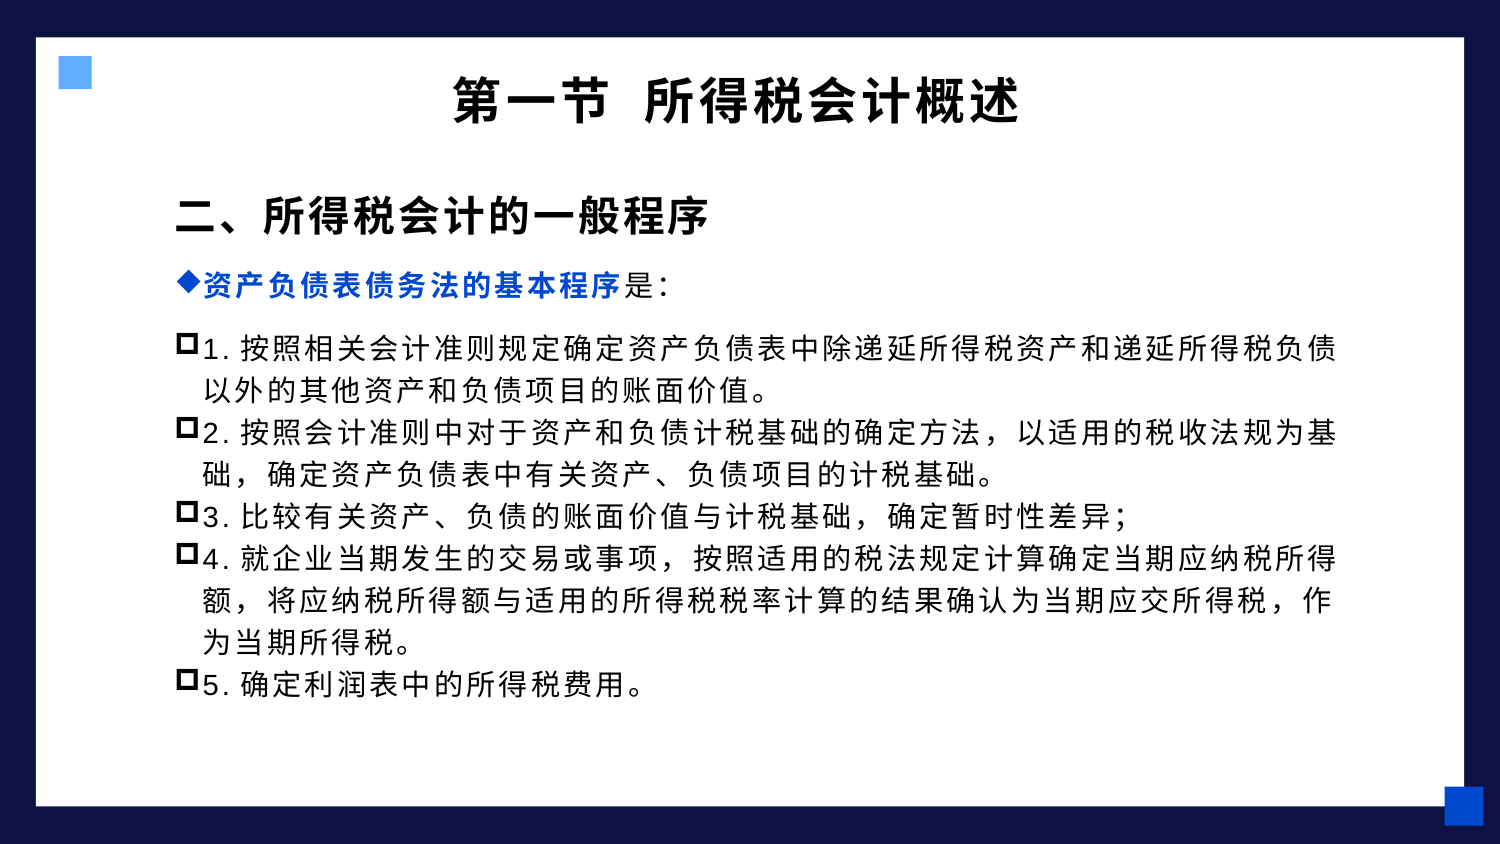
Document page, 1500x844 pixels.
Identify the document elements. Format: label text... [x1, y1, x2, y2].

title 第一节 所得税会计概述 [141, 48, 1327, 138]
list 二、所得税会计的一般程序 资产负债表债务法的基本程序是： 1.按照相关会计准则规定确定资产负债表中除递延所得税资产和递延所得税负债以外的其他资产和负债项目的账面价值。 2.按照会计准则中对于资产和负债计税基础的确定方法，以适用的税收法规为基础，确定资产负债表中有关资产、负债项目的计税基础。 3.比较有关资产、负债的账面价值与计税基础，确定暂时性差异； 4.就企业当期发生的交易或事项，按照适用的税法规定计算确定当期应纳税所得额，将应纳税所得额与适用的所得税税率计算的结果确认为当期应交所得税，作为当期所得税。 5.确定利润表中的所得税费用。 [157, 179, 1376, 604]
